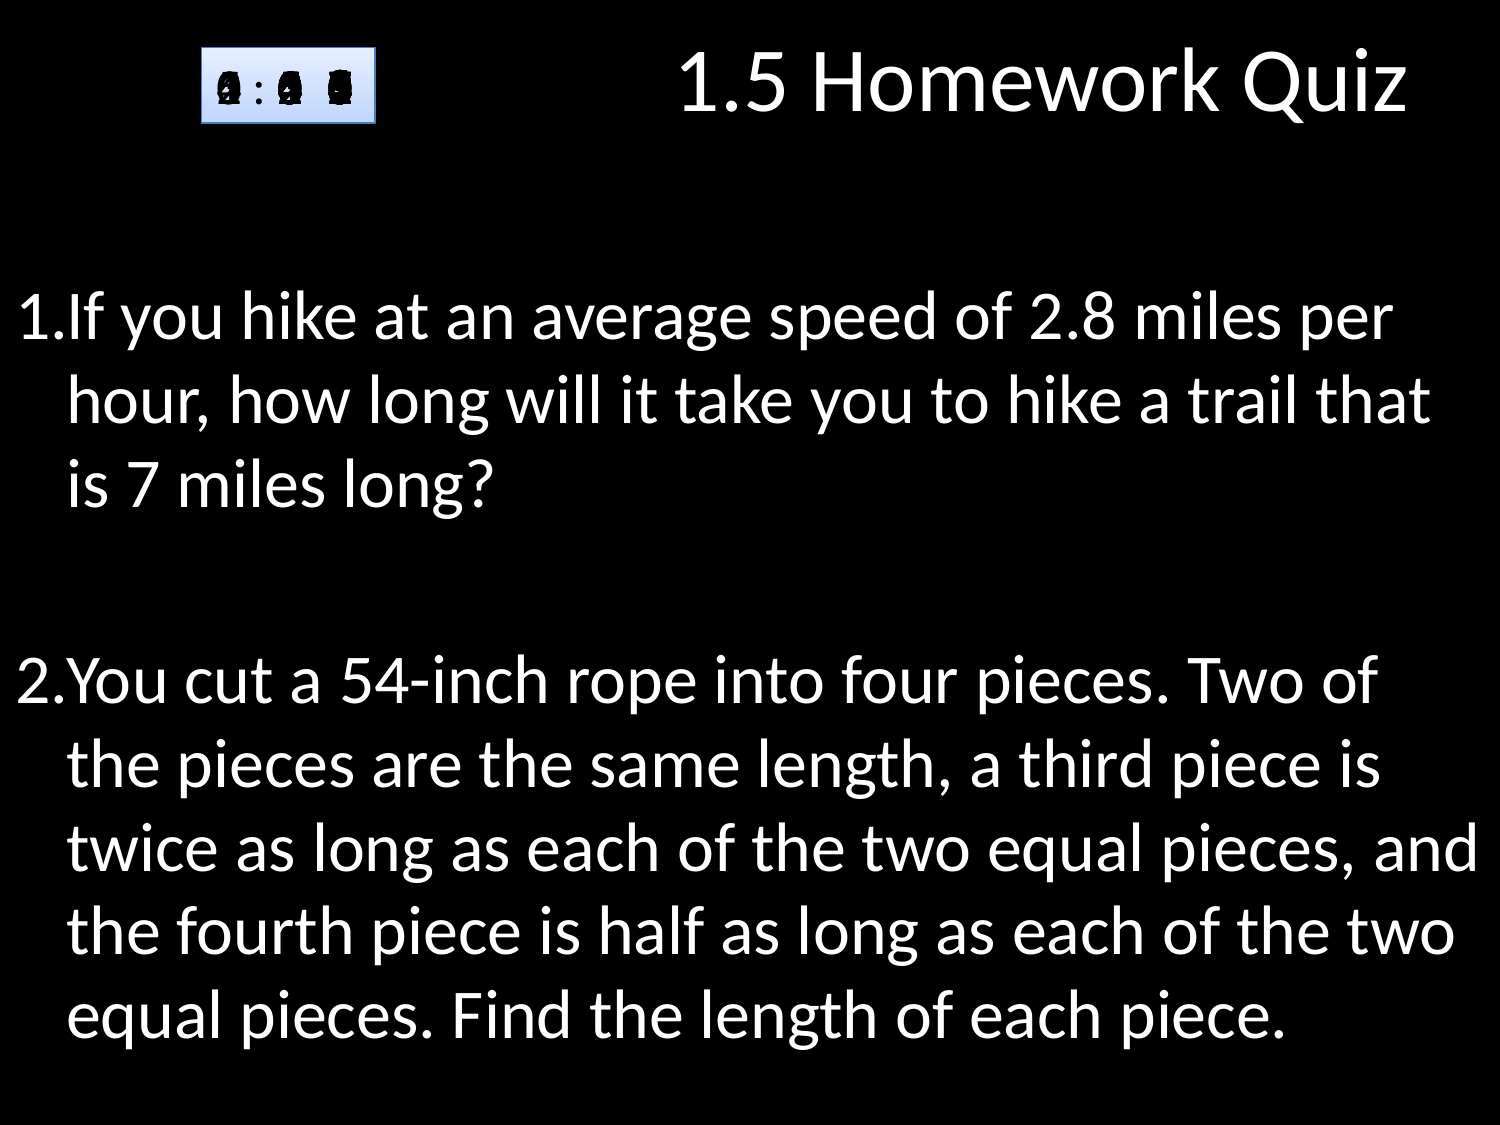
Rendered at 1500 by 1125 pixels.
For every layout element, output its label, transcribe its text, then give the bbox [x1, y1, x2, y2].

text_box [201, 47, 376, 124]
text_box : [252, 47, 262, 123]
text_box 0 [201, 47, 252, 123]
title 1.5 Homework Quiz [75, 0, 1425, 150]
text_box 9 [312, 47, 363, 123]
list If you hike at an average speed of 2.8 miles per hour, how long will it take you to hike a trail that is 7 miles long? You cut a 54-inch rope into four pieces. Two of the pieces are the same length, a third piece is twice as long as each of the two equal pieces, and the fourth piece is half as long as each of the two equal pieces. Find the length of each piece. [0, 262, 1500, 1075]
text_box 0 [262, 47, 312, 123]
